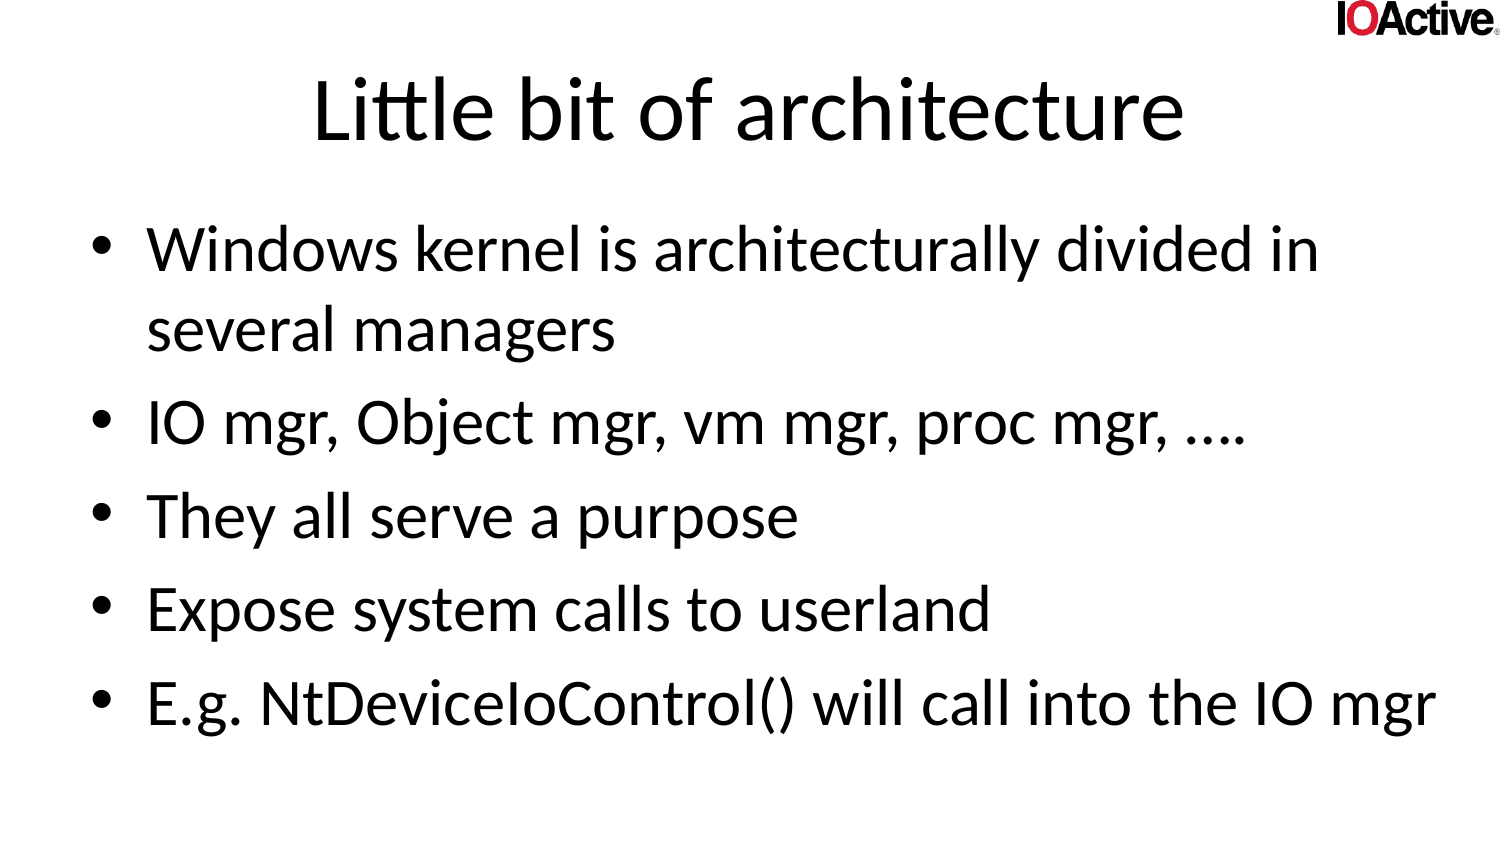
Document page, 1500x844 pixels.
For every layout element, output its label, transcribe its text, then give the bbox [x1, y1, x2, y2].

title Little bit of architecture [75, 33, 1425, 175]
picture [1337, 0, 1500, 36]
list Windows kernel is architecturally divided in several managers IO mgr, Object mgr, vm mgr, proc mgr, …. They all serve a purpose Expose system calls to userland E.g. NtDeviceIoControl() will call into the IO mgr [75, 196, 1500, 754]
